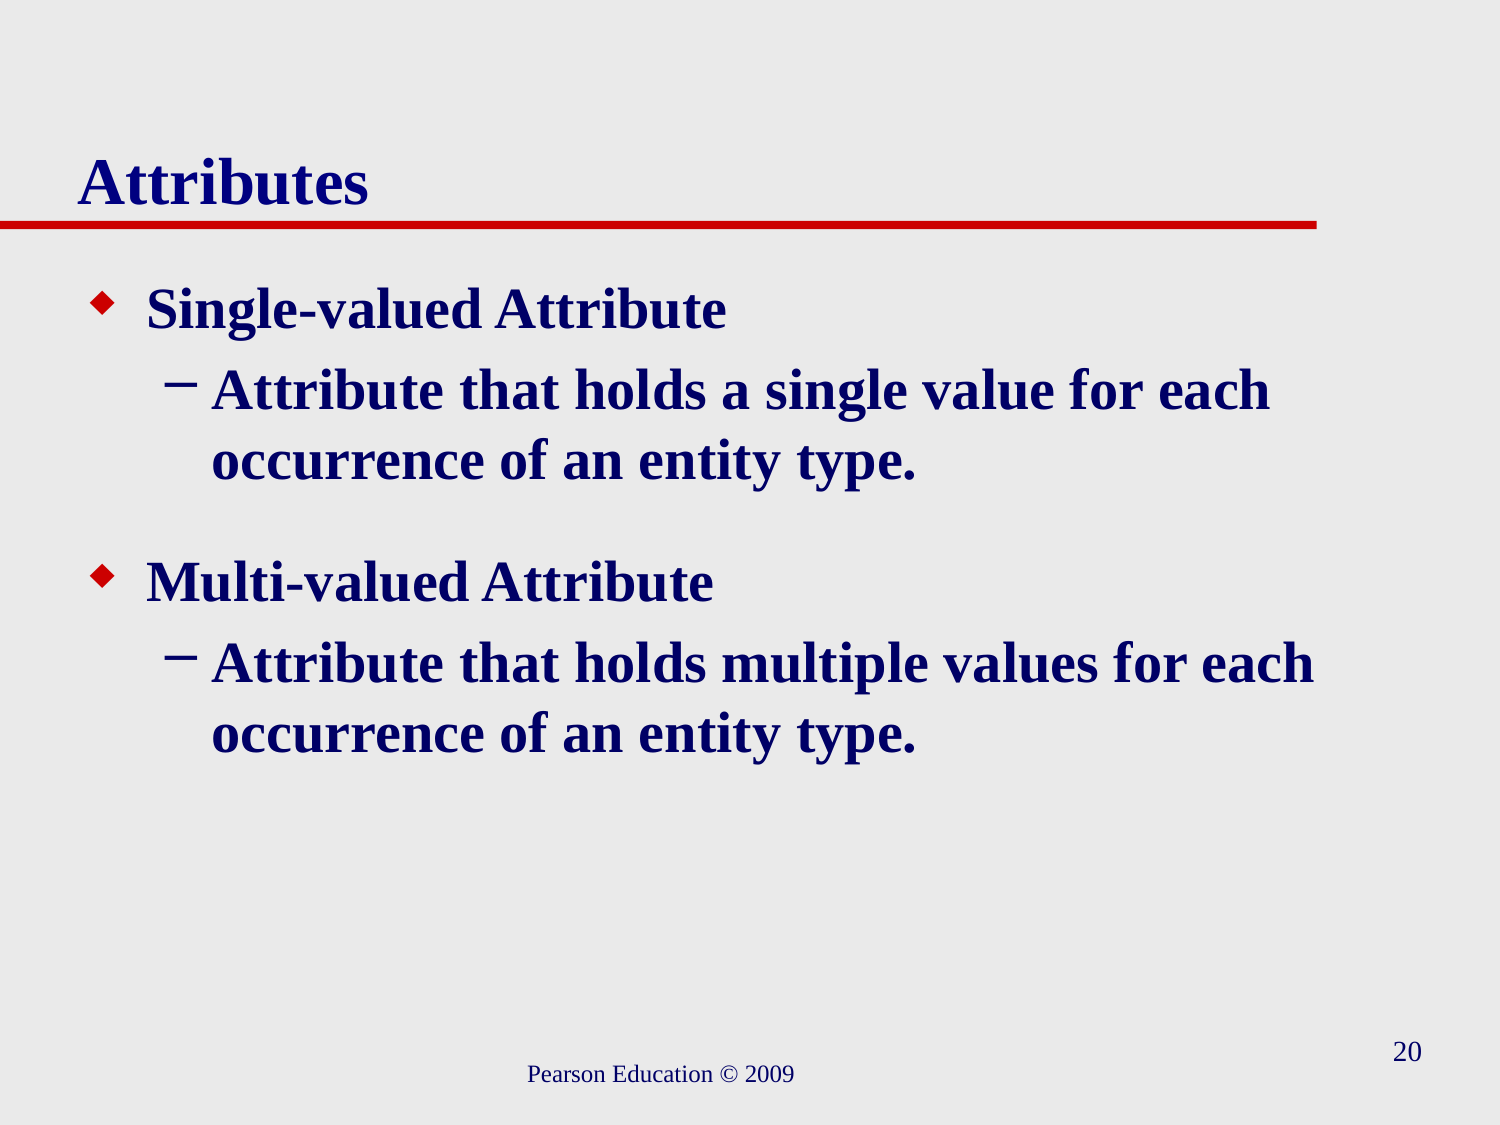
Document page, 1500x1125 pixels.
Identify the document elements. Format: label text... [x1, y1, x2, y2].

text_box Pearson Education © 2009 [512, 1050, 1038, 1095]
title Attributes [62, 43, 1338, 226]
list Single-valued Attribute Attribute that holds a single value for each occurrence of an entity type. Multi-valued Attribute Attribute that holds multiple values for each occurrence of an entity type. [74, 262, 1343, 938]
slide_number 20 [1125, 1012, 1438, 1088]
